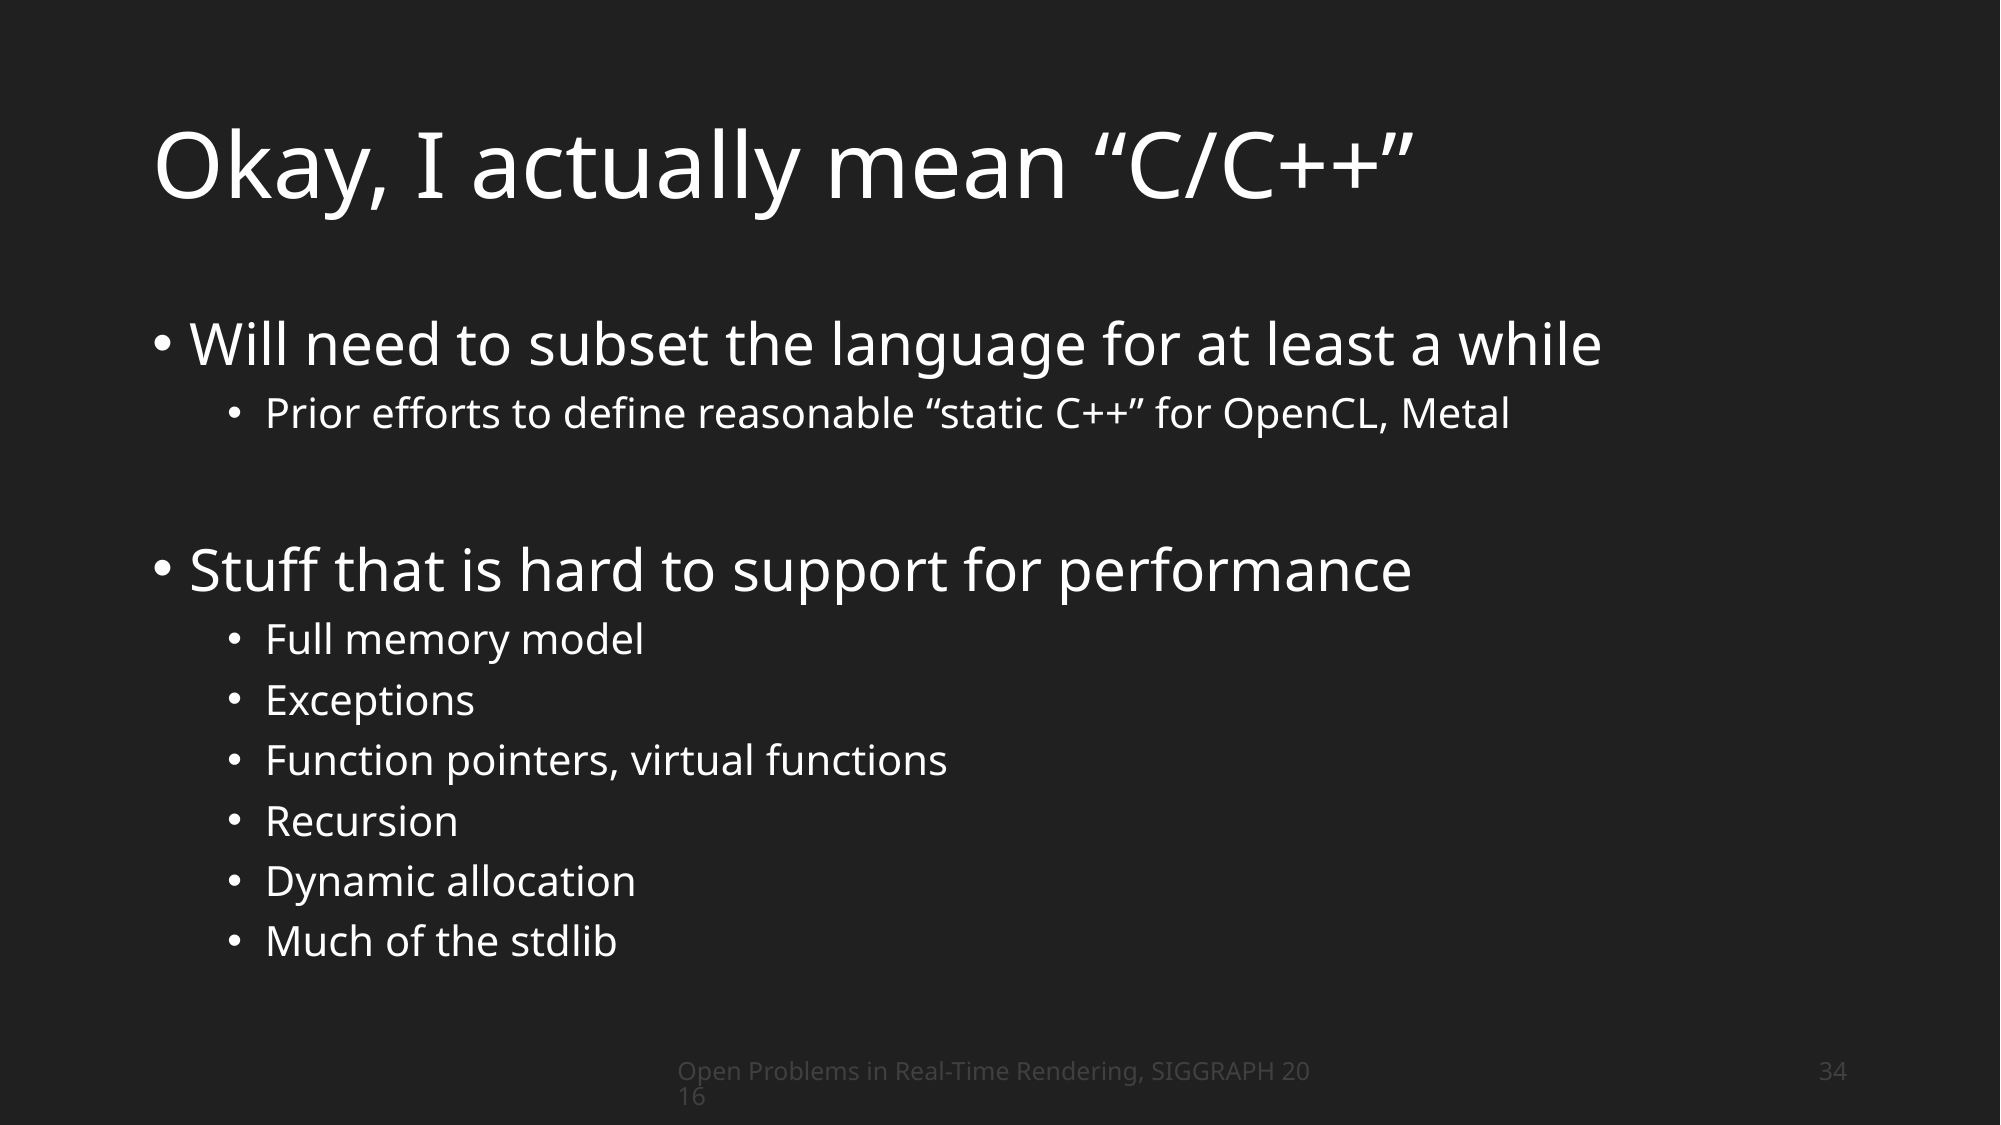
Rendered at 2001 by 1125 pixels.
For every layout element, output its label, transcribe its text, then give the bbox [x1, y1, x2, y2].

slide_number 34 [1412, 1042, 1863, 1103]
list Will need to subset the language for at least a while Prior efforts to define reasonable “static C++” for OpenCL, Metal Stuff that is hard to support for performance Full memory model Exceptions Function pointers, virtual functions Recursion Dynamic allocation Much of the stdlib [137, 299, 1863, 1014]
title Okay, I actually mean “C/C++” [137, 59, 1863, 278]
footer Open Problems in Real-Time Rendering, SIGGRAPH 2016 [662, 1042, 1338, 1103]
